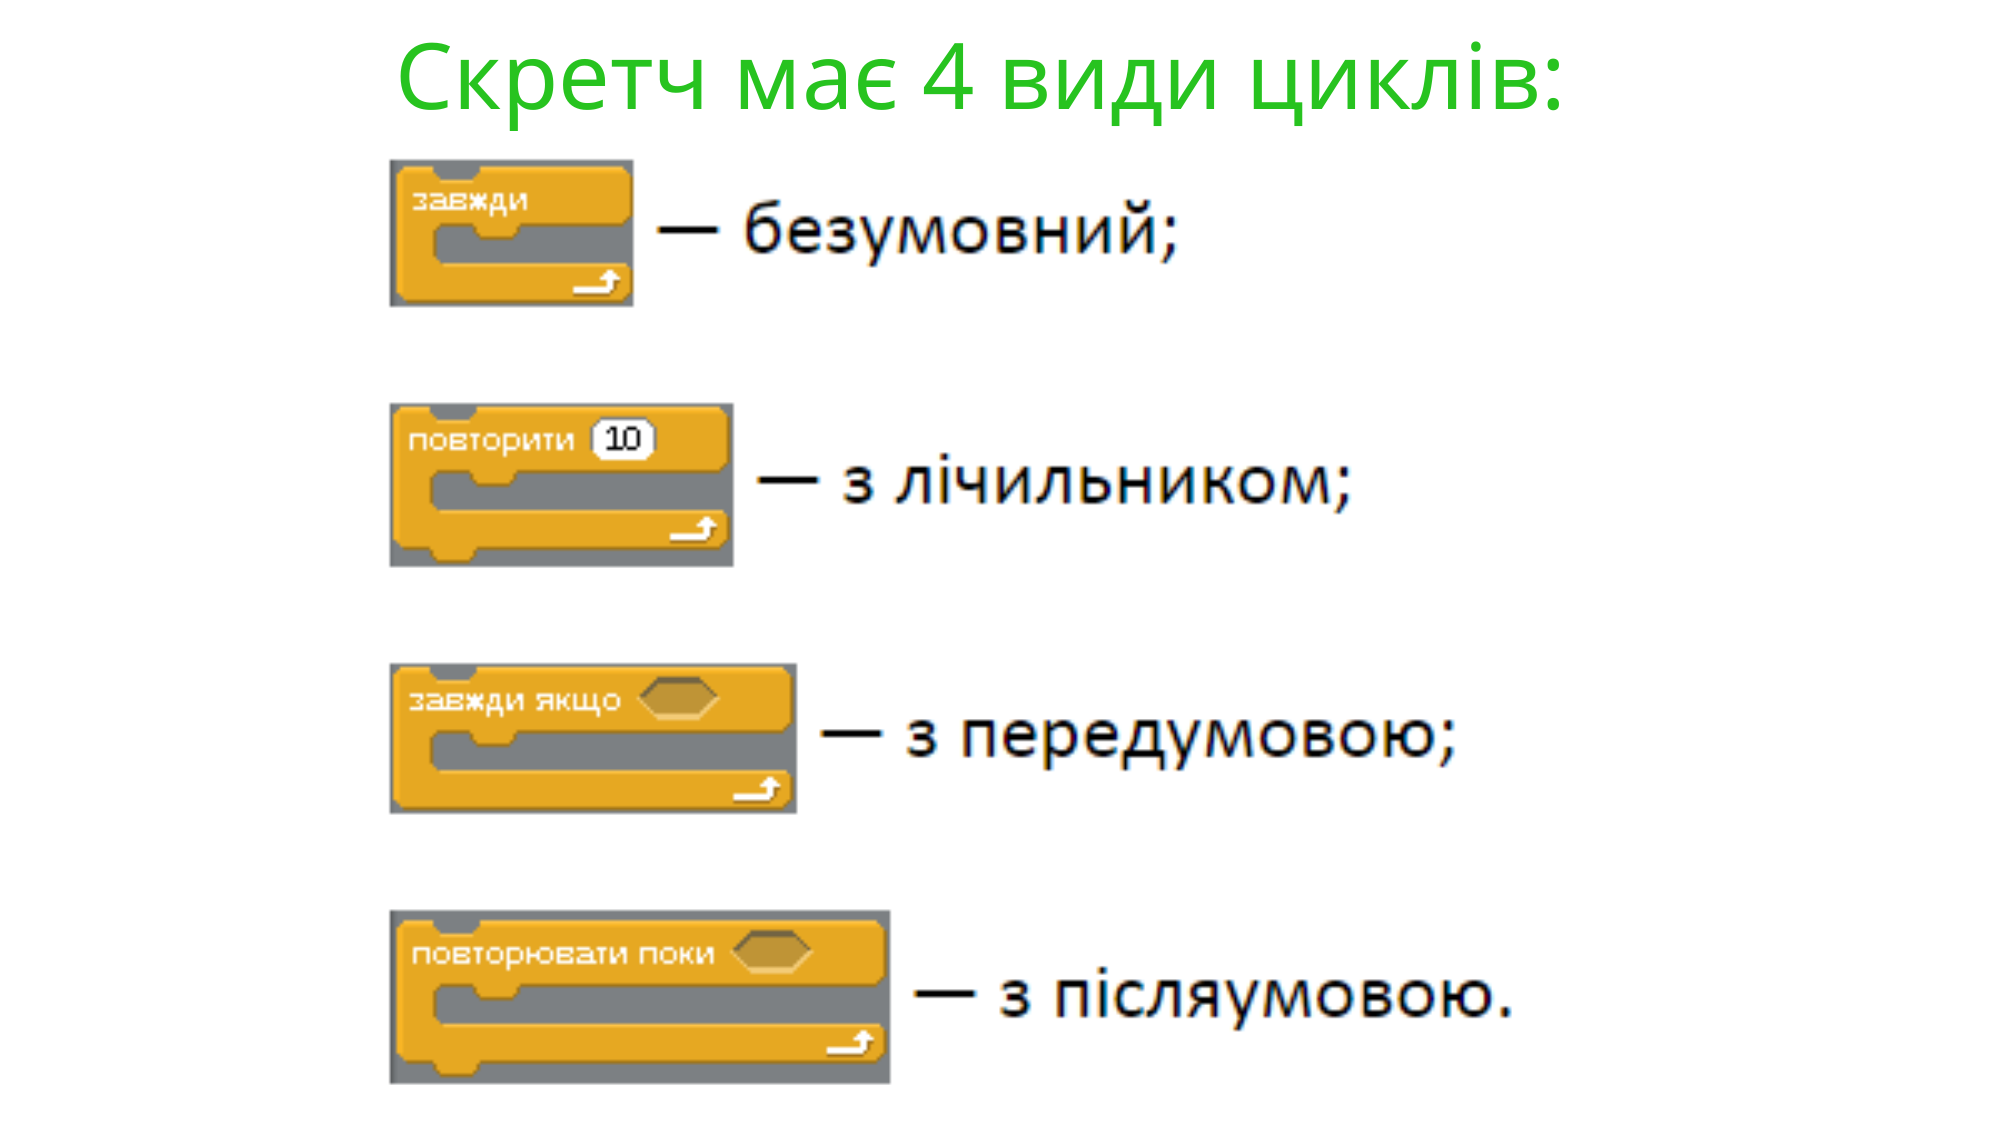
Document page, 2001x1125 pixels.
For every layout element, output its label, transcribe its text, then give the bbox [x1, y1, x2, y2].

picture [371, 111, 1592, 1125]
text_box Скретч має 4 види циклів: [96, 23, 1866, 133]
